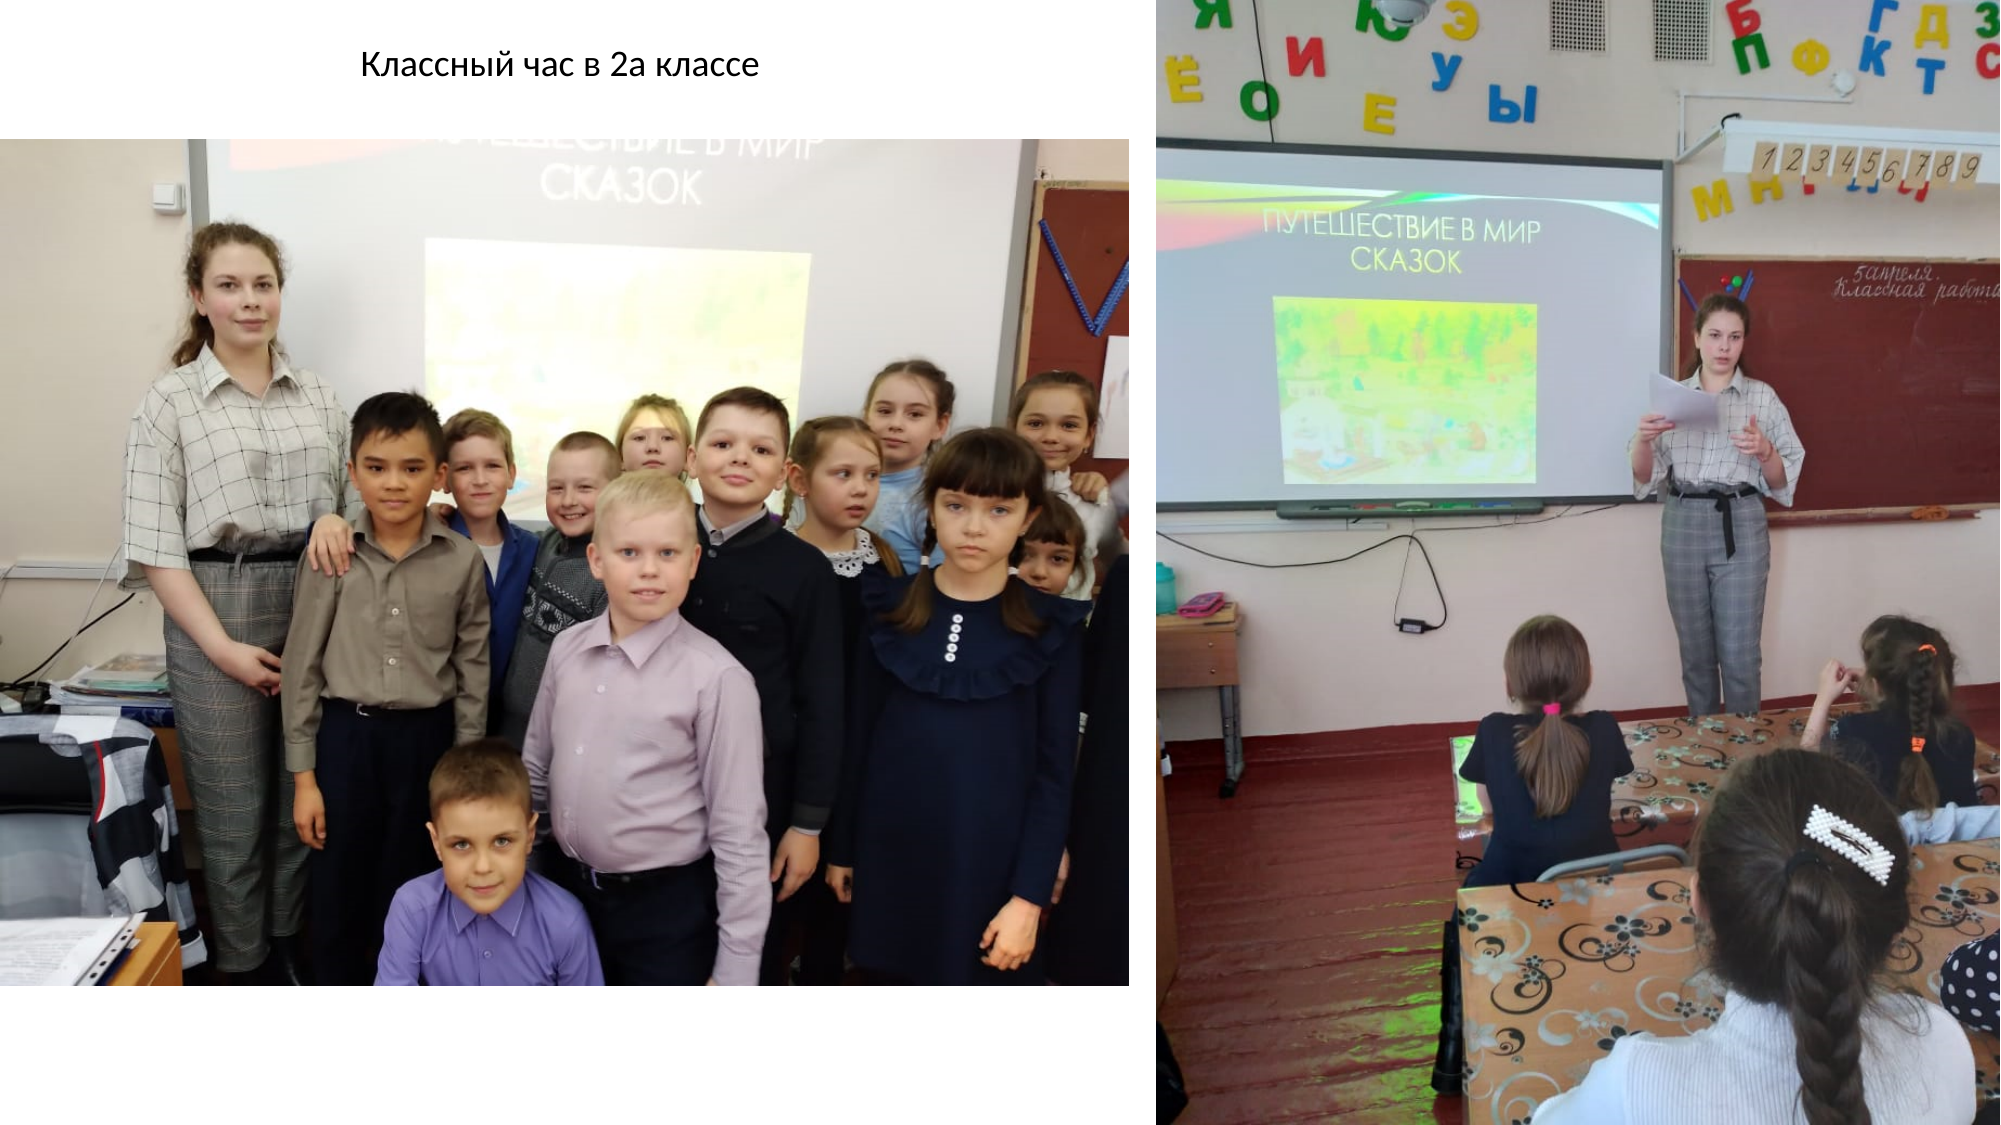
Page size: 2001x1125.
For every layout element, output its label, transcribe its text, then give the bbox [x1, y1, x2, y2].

picture [1156, 0, 2000, 1125]
text_box Классный час в 2а классе [345, 32, 833, 92]
picture [0, 139, 1129, 986]
